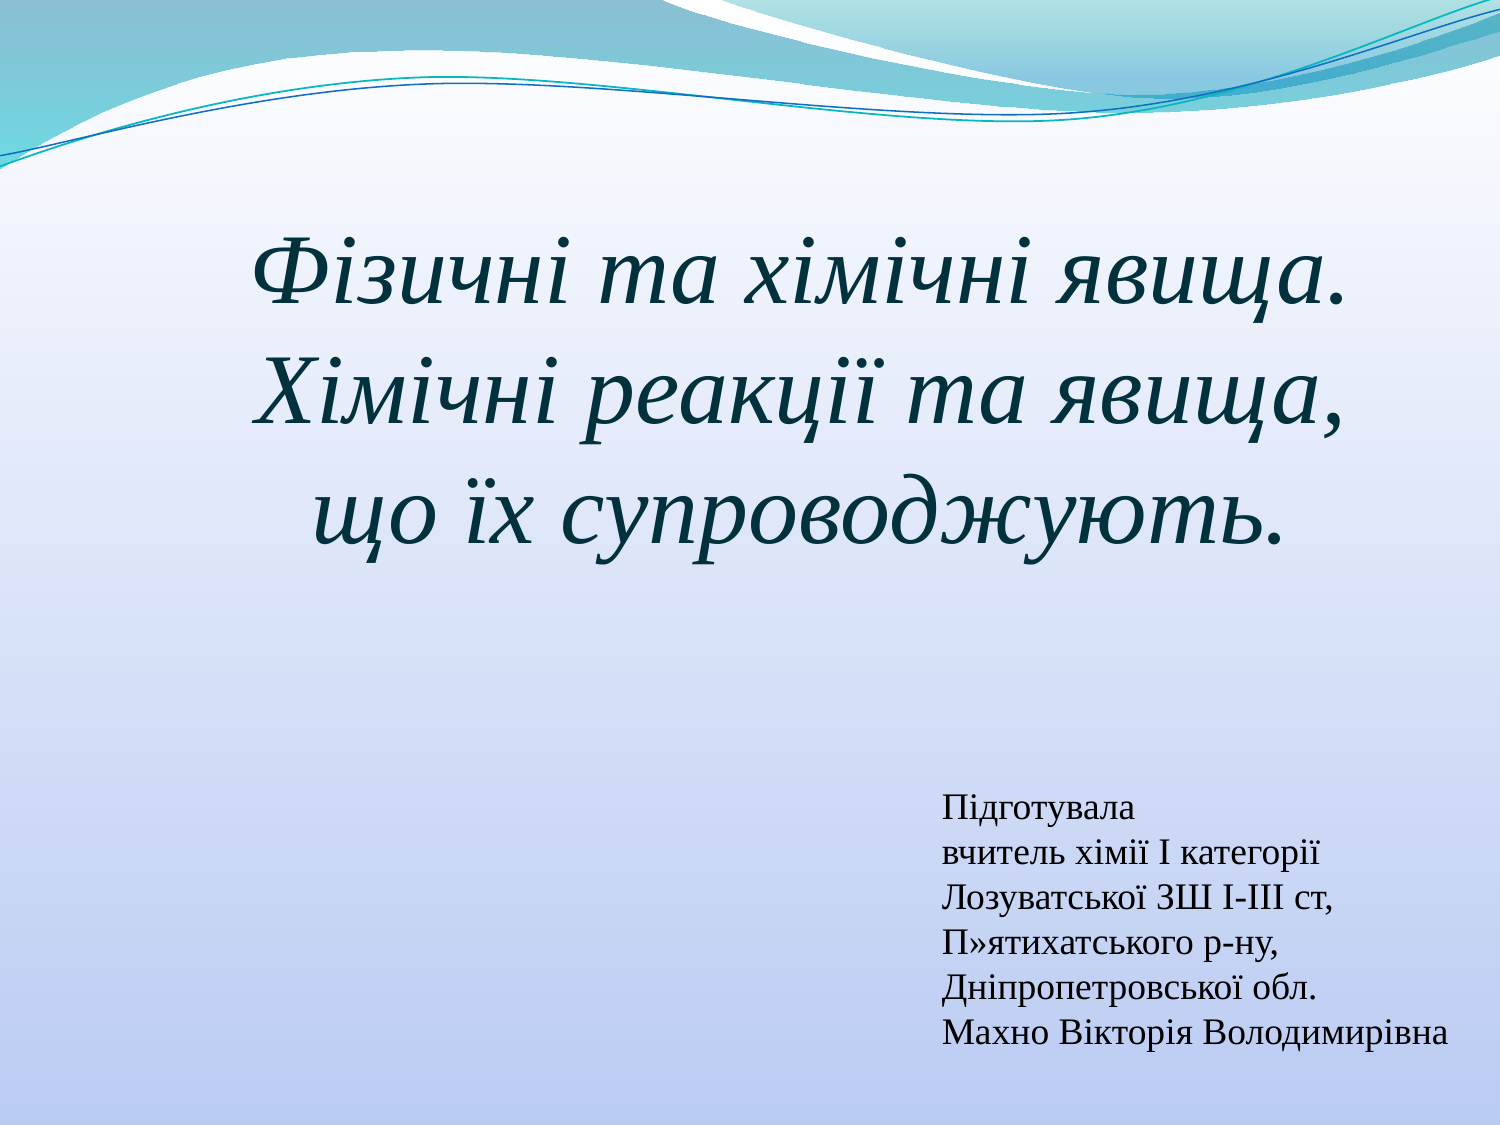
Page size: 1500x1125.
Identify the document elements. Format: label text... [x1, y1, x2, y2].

text_box Підготувала вчитель хімії І категорії Лозуватської ЗШ І-ІІІ ст, П»ятихатського р-ну, Дніпропетровської обл. Махно Вікторія Володимирівна [927, 775, 1483, 1060]
text_box Фізичні та хімічні явища. Хімічні реакції та явища, що їх супроводжують. [175, 196, 1428, 571]
